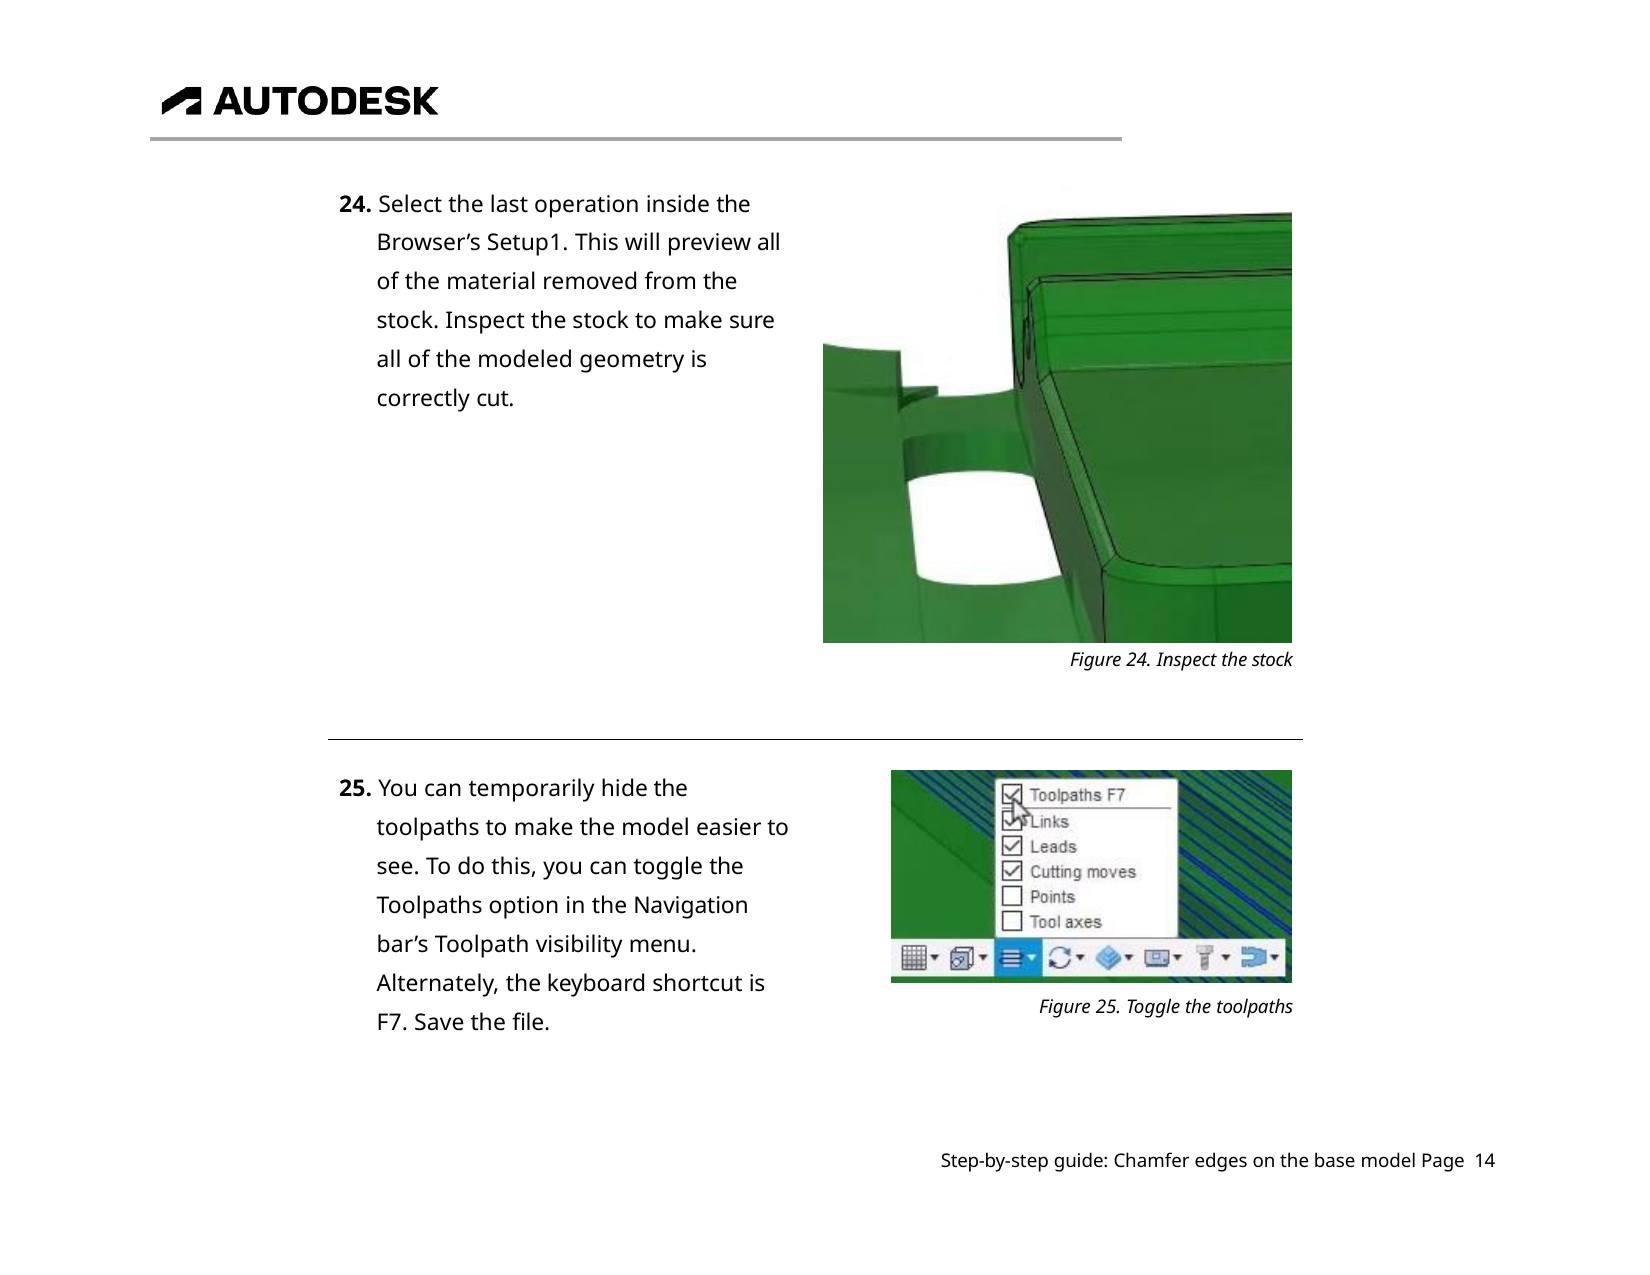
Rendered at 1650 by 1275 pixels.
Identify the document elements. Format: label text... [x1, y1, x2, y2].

table_cell Figure 25. Toggle the toolpaths [806, 740, 1303, 1038]
slide_number Step-by-step guide: Chamfer edges on the base model Page 10 [938, 1145, 1509, 1275]
table_header Figure 24. Inspect the stock [806, 187, 1303, 739]
table_cell 25. You can temporarily hide the toolpaths to make the model easier to see. To do this, you can toggle the Toolpaths option in the Navigation bar’s Toolpath visibility menu. Alternately, the keyboard shortcut is F7. Save the file. [328, 740, 806, 1038]
picture [891, 769, 1292, 983]
table_header 24. Select the last operation inside the Browser’s Setup1. This will preview all of the material removed from the stock. Inspect the stock to make sure all of the modeled geometry is correctly cut. [328, 187, 806, 739]
picture [822, 186, 1292, 644]
picture [161, 86, 439, 115]
